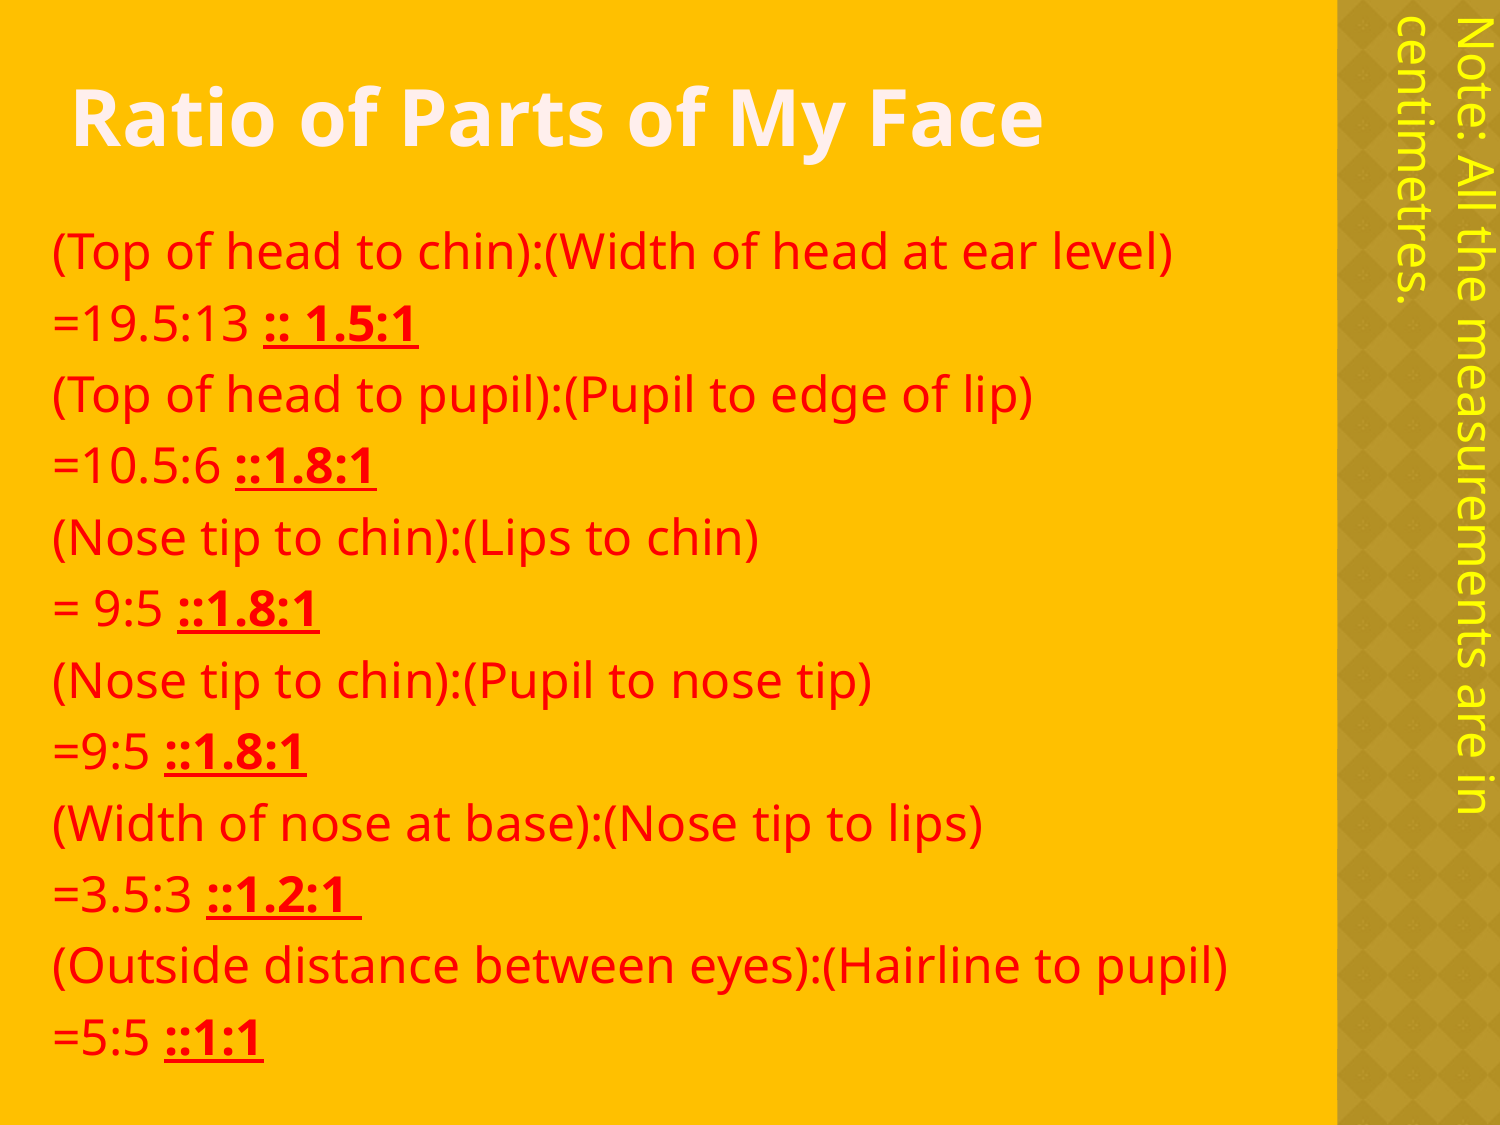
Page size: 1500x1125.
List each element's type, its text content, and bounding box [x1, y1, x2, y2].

list (Top of head to chin):(Width of head at ear level) =19.5:13 :: 1.5:1 (Top of head to pupil):(Pupil to edge of lip) =10.5:6 ::1.8:1 (Nose tip to chin):(Lips to chin) = 9:5 ::1.8:1 (Nose tip to chin):(Pupil to nose tip) =9:5 ::1.8:1 (Width of nose at base):(Nose tip to lips) =3.5:3 ::1.2:1 (Outside distance between eyes):(Hairline to pupil) =5:5 ::1:1 [37, 212, 1313, 1075]
title Ratio of Parts of My Face [62, 0, 1250, 163]
text_box Note: All the measurements are in centimetres. [1425, 0, 1500, 1125]
